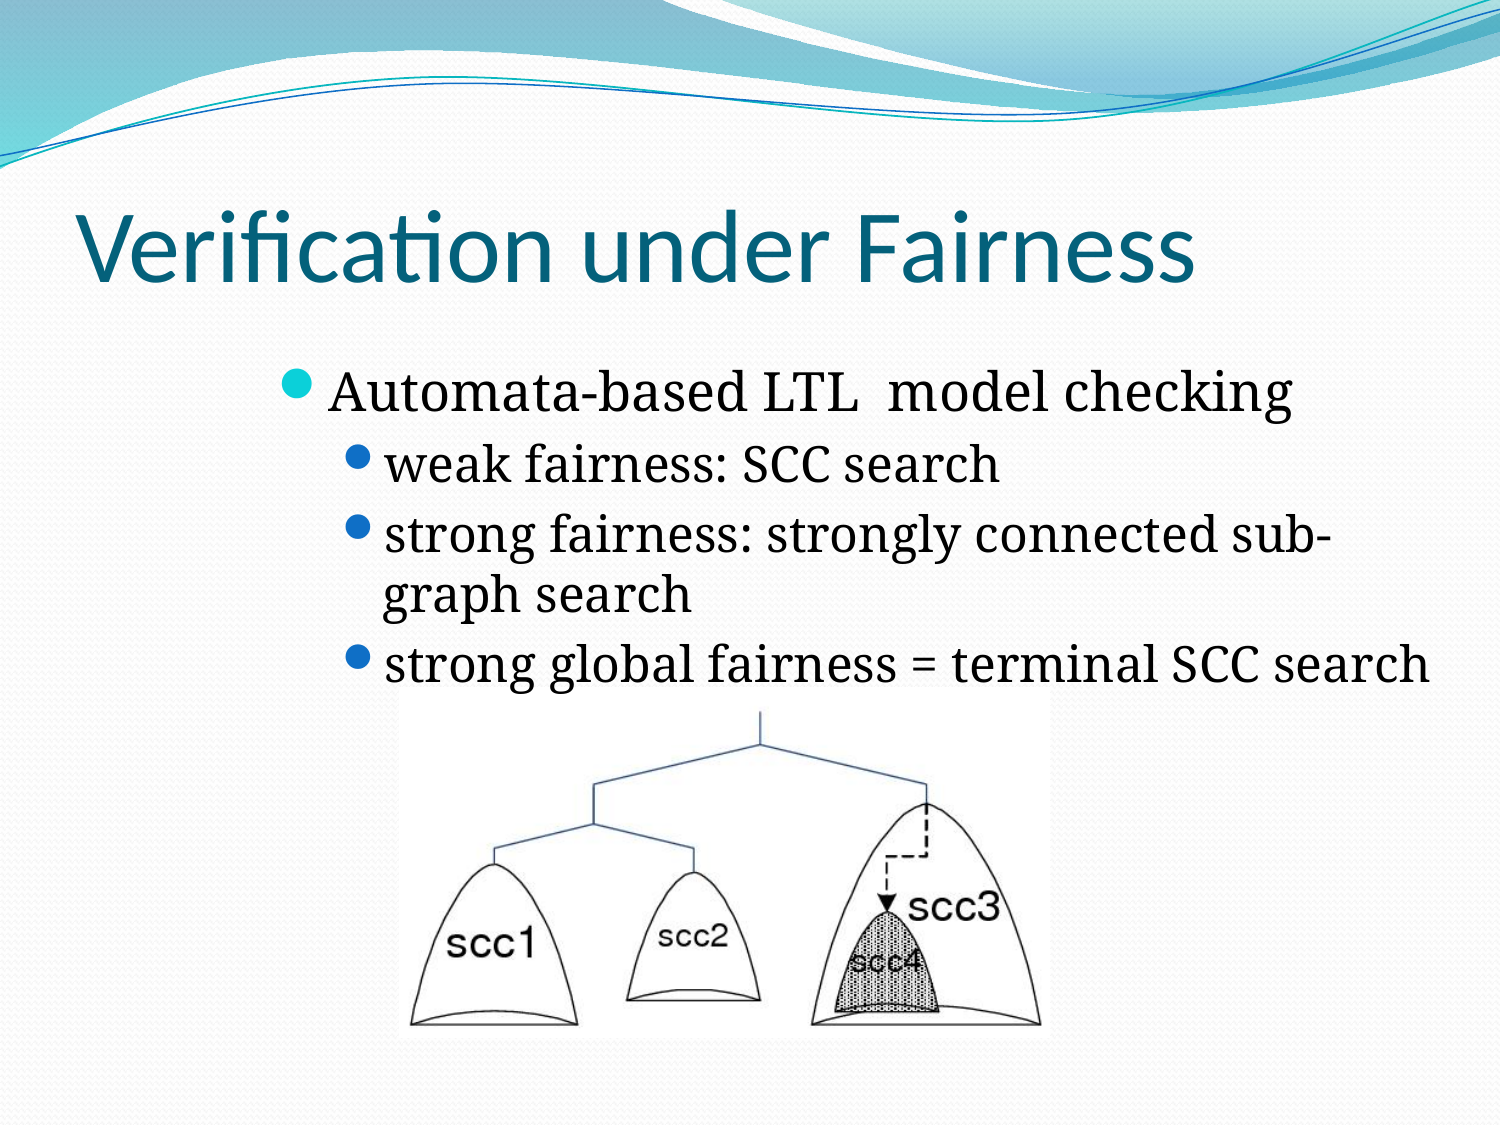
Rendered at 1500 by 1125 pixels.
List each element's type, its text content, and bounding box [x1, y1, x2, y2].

picture [399, 687, 1051, 1038]
list Automata-based LTL model checking weak fairness: SCC search strong fairness: strongly connected sub-graph search strong global fairness = terminal SCC search [262, 349, 1476, 901]
title Verification under Fairness [74, 115, 1426, 304]
